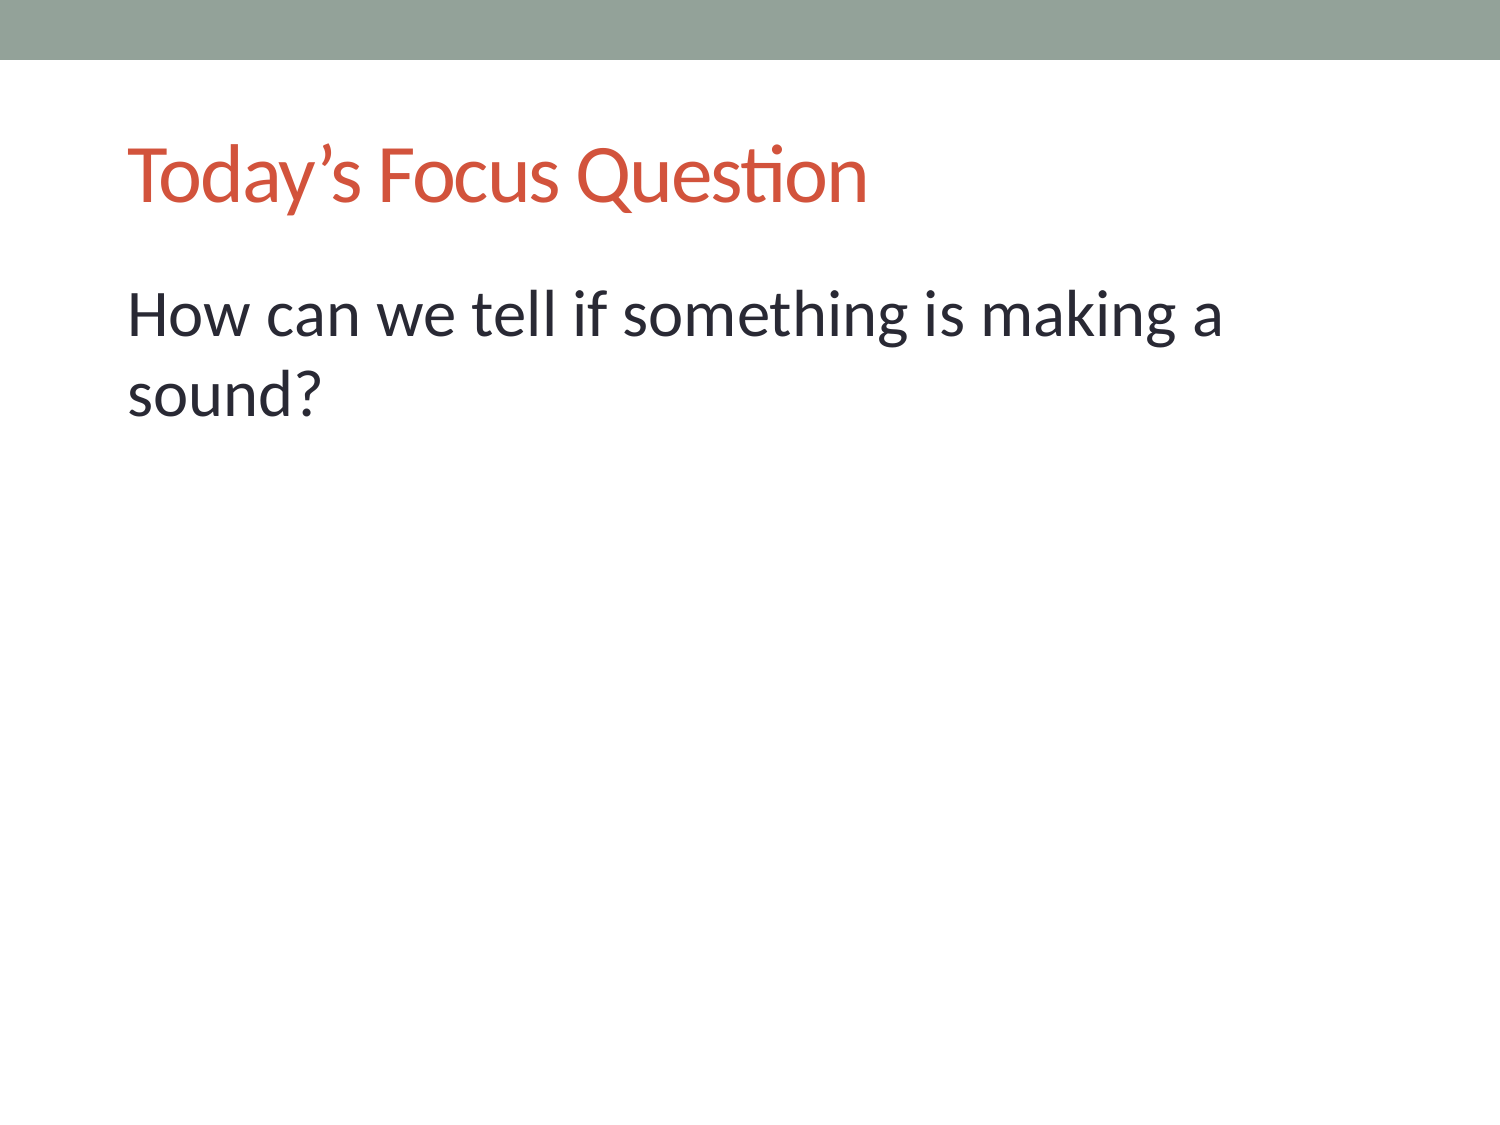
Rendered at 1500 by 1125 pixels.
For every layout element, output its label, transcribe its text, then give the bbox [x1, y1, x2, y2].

title Today’s Focus Question [112, 87, 1425, 250]
list How can we tell if something is making a sound? [112, 262, 1425, 1063]
